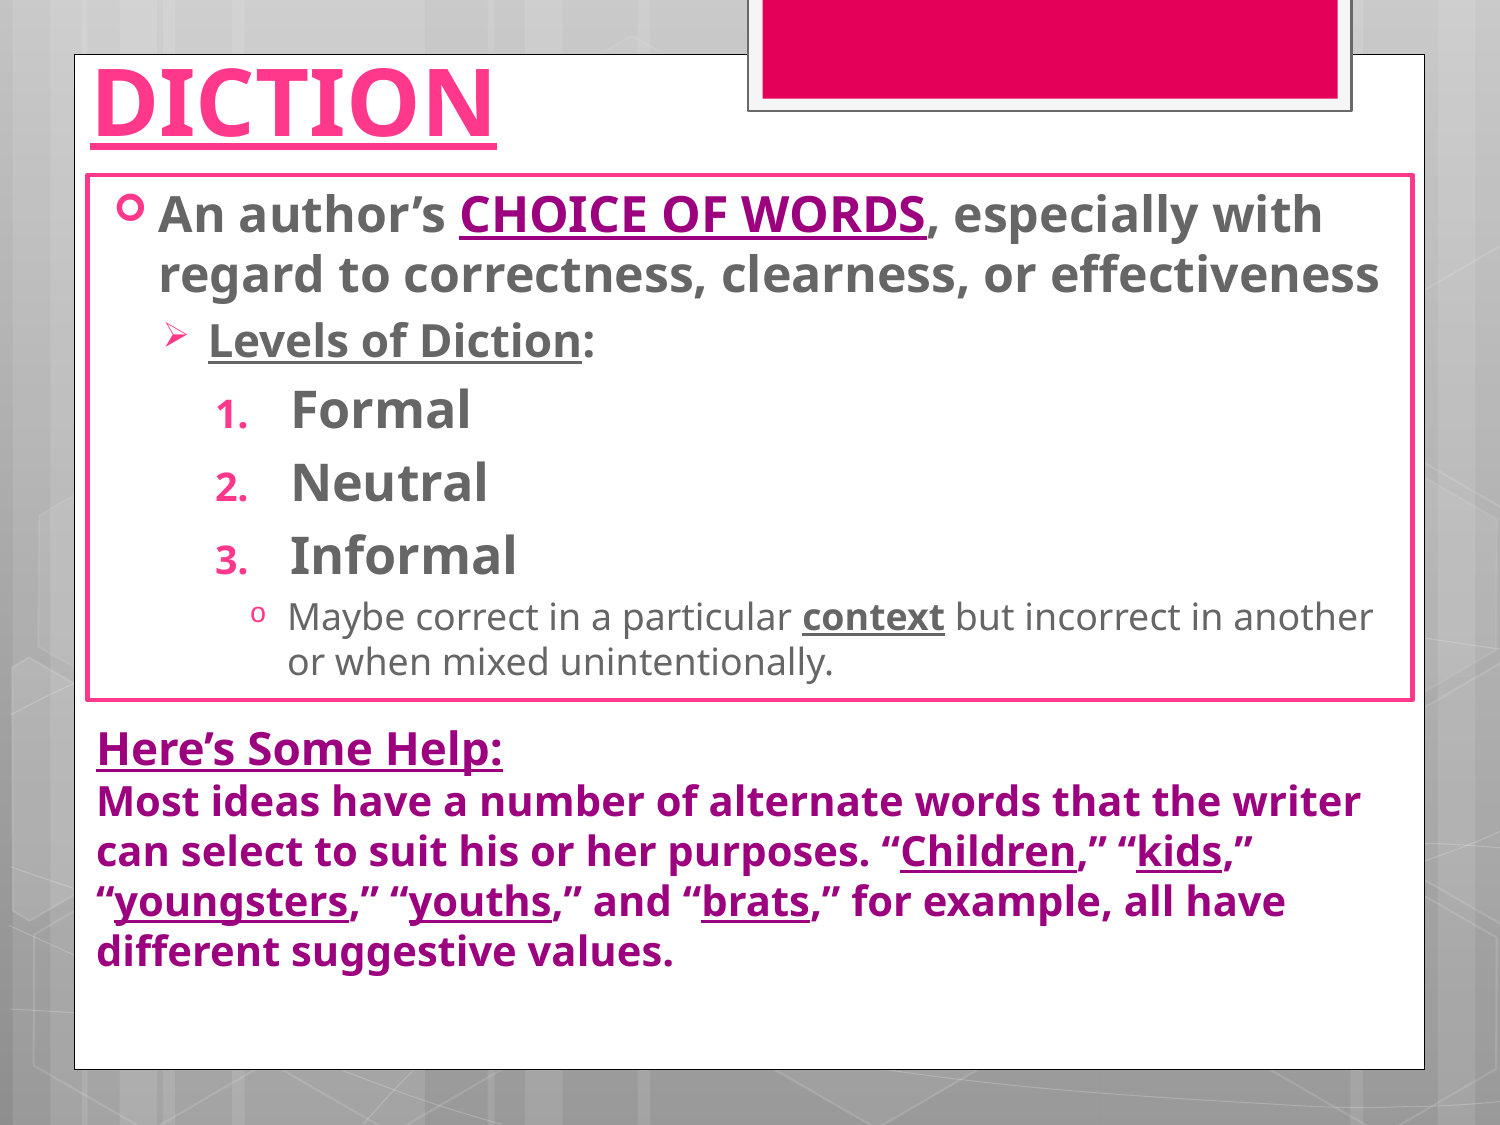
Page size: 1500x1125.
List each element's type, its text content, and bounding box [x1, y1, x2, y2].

list An author’s CHOICE OF WORDS, especially with regard to correctness, clearness, or effectiveness Levels of Diction: Formal Neutral Informal Maybe correct in a particular context but incorrect in another or when mixed unintentionally. [87, 174, 1413, 700]
title DICTION [75, 0, 1228, 163]
text_box Here’s Some Help: Most ideas have a number of alternate words that the writer can select to suit his or her purposes. “Children,” “kids,” “youngsters,” “youths,” and “brats,” for example, all have different suggestive values. [0, 712, 1438, 1028]
